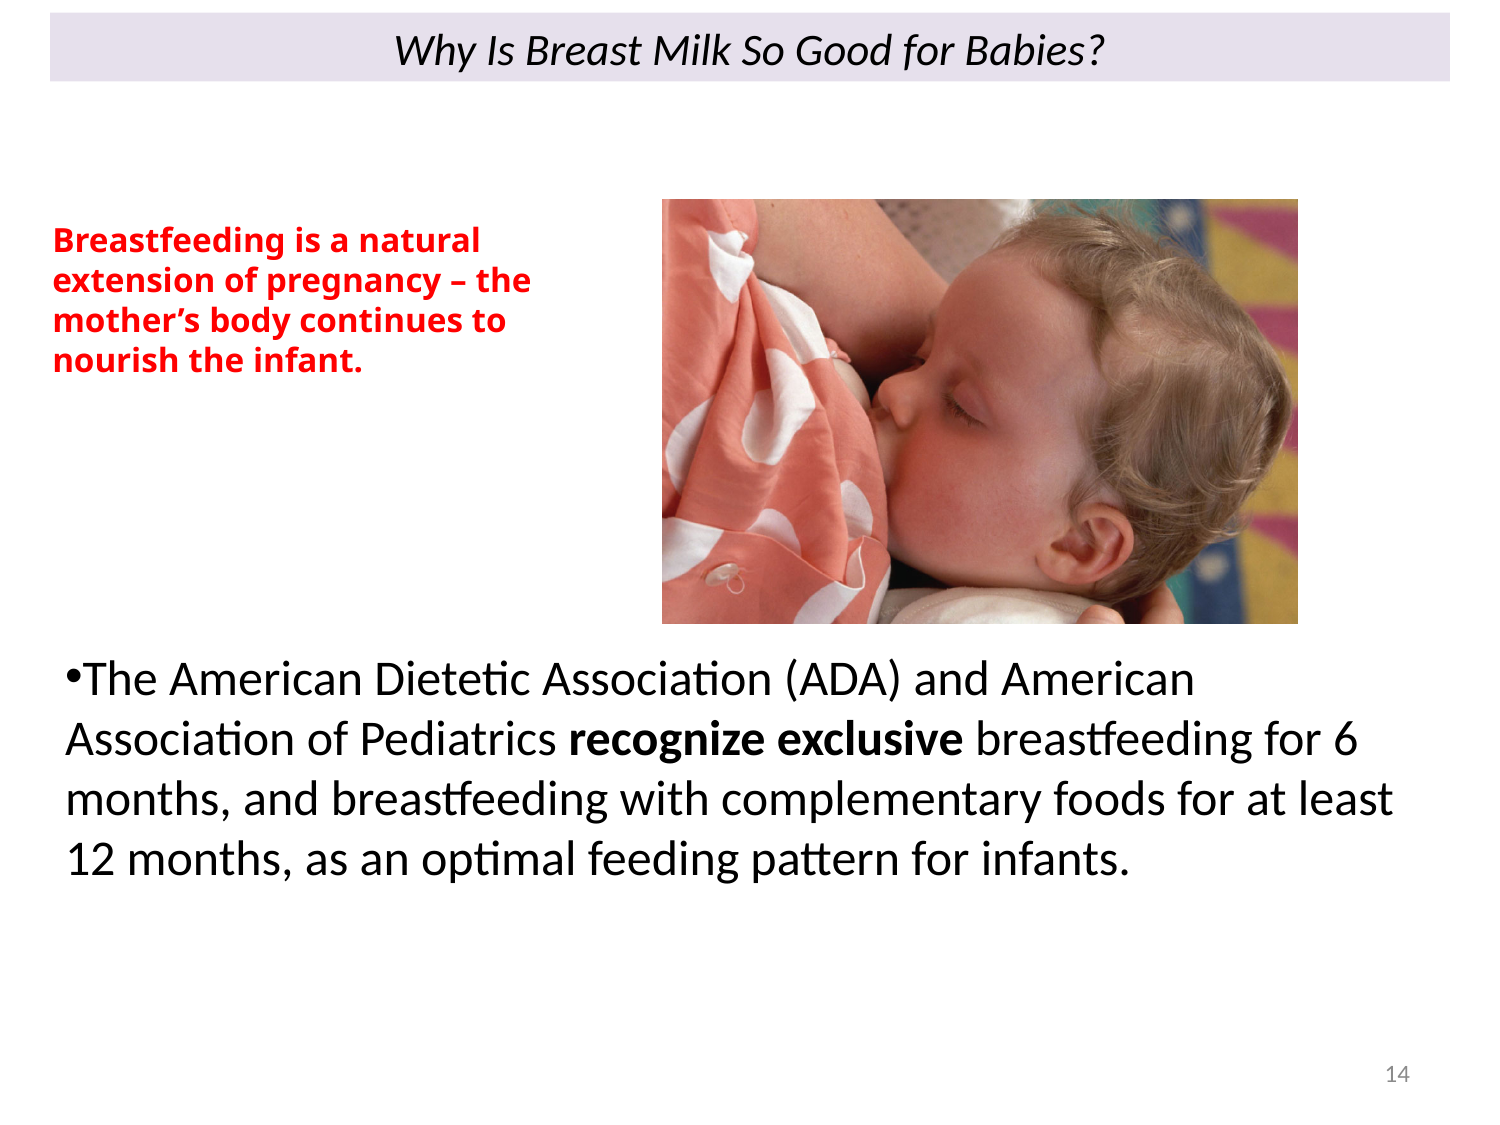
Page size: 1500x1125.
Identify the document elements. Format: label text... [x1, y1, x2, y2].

picture [662, 199, 1299, 624]
list The American Dietetic Association (ADA) and American Association of Pediatrics recognize exclusive breastfeeding for 6 months, and breastfeeding with complementary foods for at least 12 months, as an optimal feeding pattern for infants. [50, 637, 1450, 953]
text_box Breastfeeding is a natural extension of pregnancy – the mother’s body continues to nourish the infant. [37, 211, 650, 387]
slide_number 14 [1074, 1042, 1425, 1103]
title Why Is Breast Milk So Good for Babies? [50, 12, 1450, 82]
